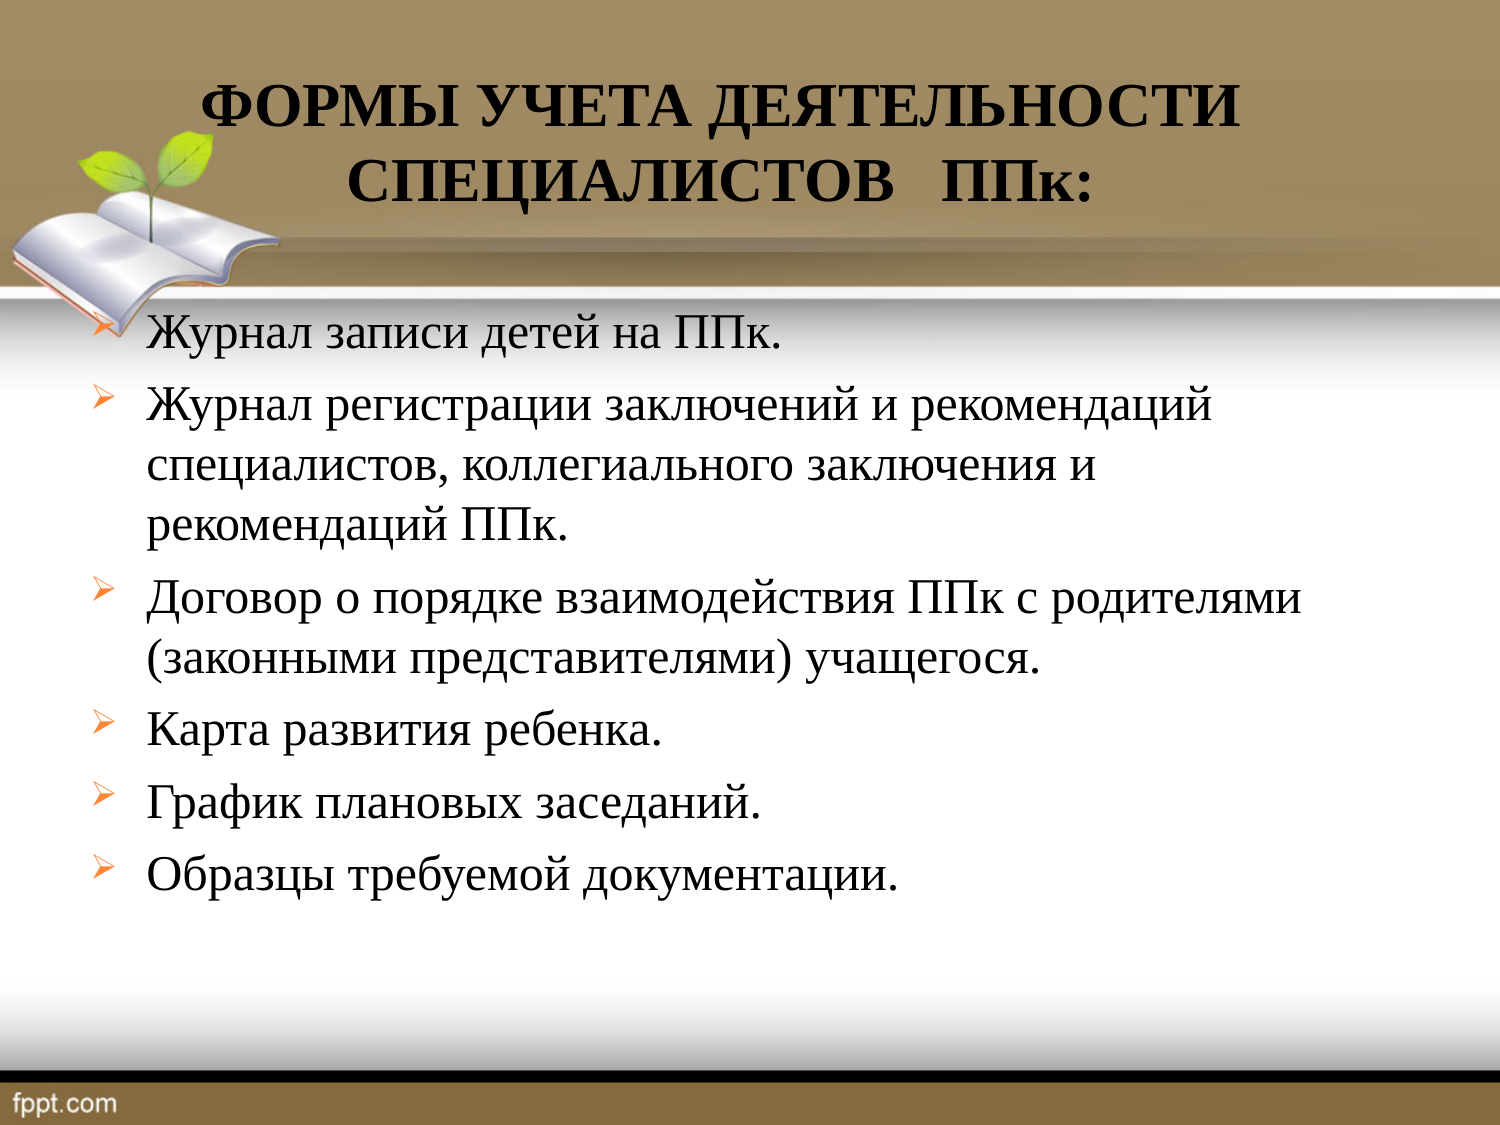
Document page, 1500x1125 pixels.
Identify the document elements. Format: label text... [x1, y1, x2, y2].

title ФОРМЫ УЧЕТА ДЕЯТЕЛЬНОСТИ СПЕЦИАЛИСТОВ ППк: [17, 44, 1426, 233]
list Журнал записи детей на ППк. Журнал регистрации заключений и рекомендаций специалистов, коллегиального заключения и рекомендаций ППк. Договор о порядке взаимодействия ППк с родителями (законными представителями) учащегося. Карта развития ребенка. График плановых заседаний. Образцы требуемой документации. [74, 290, 1426, 1006]
picture [0, 0, 1500, 1125]
